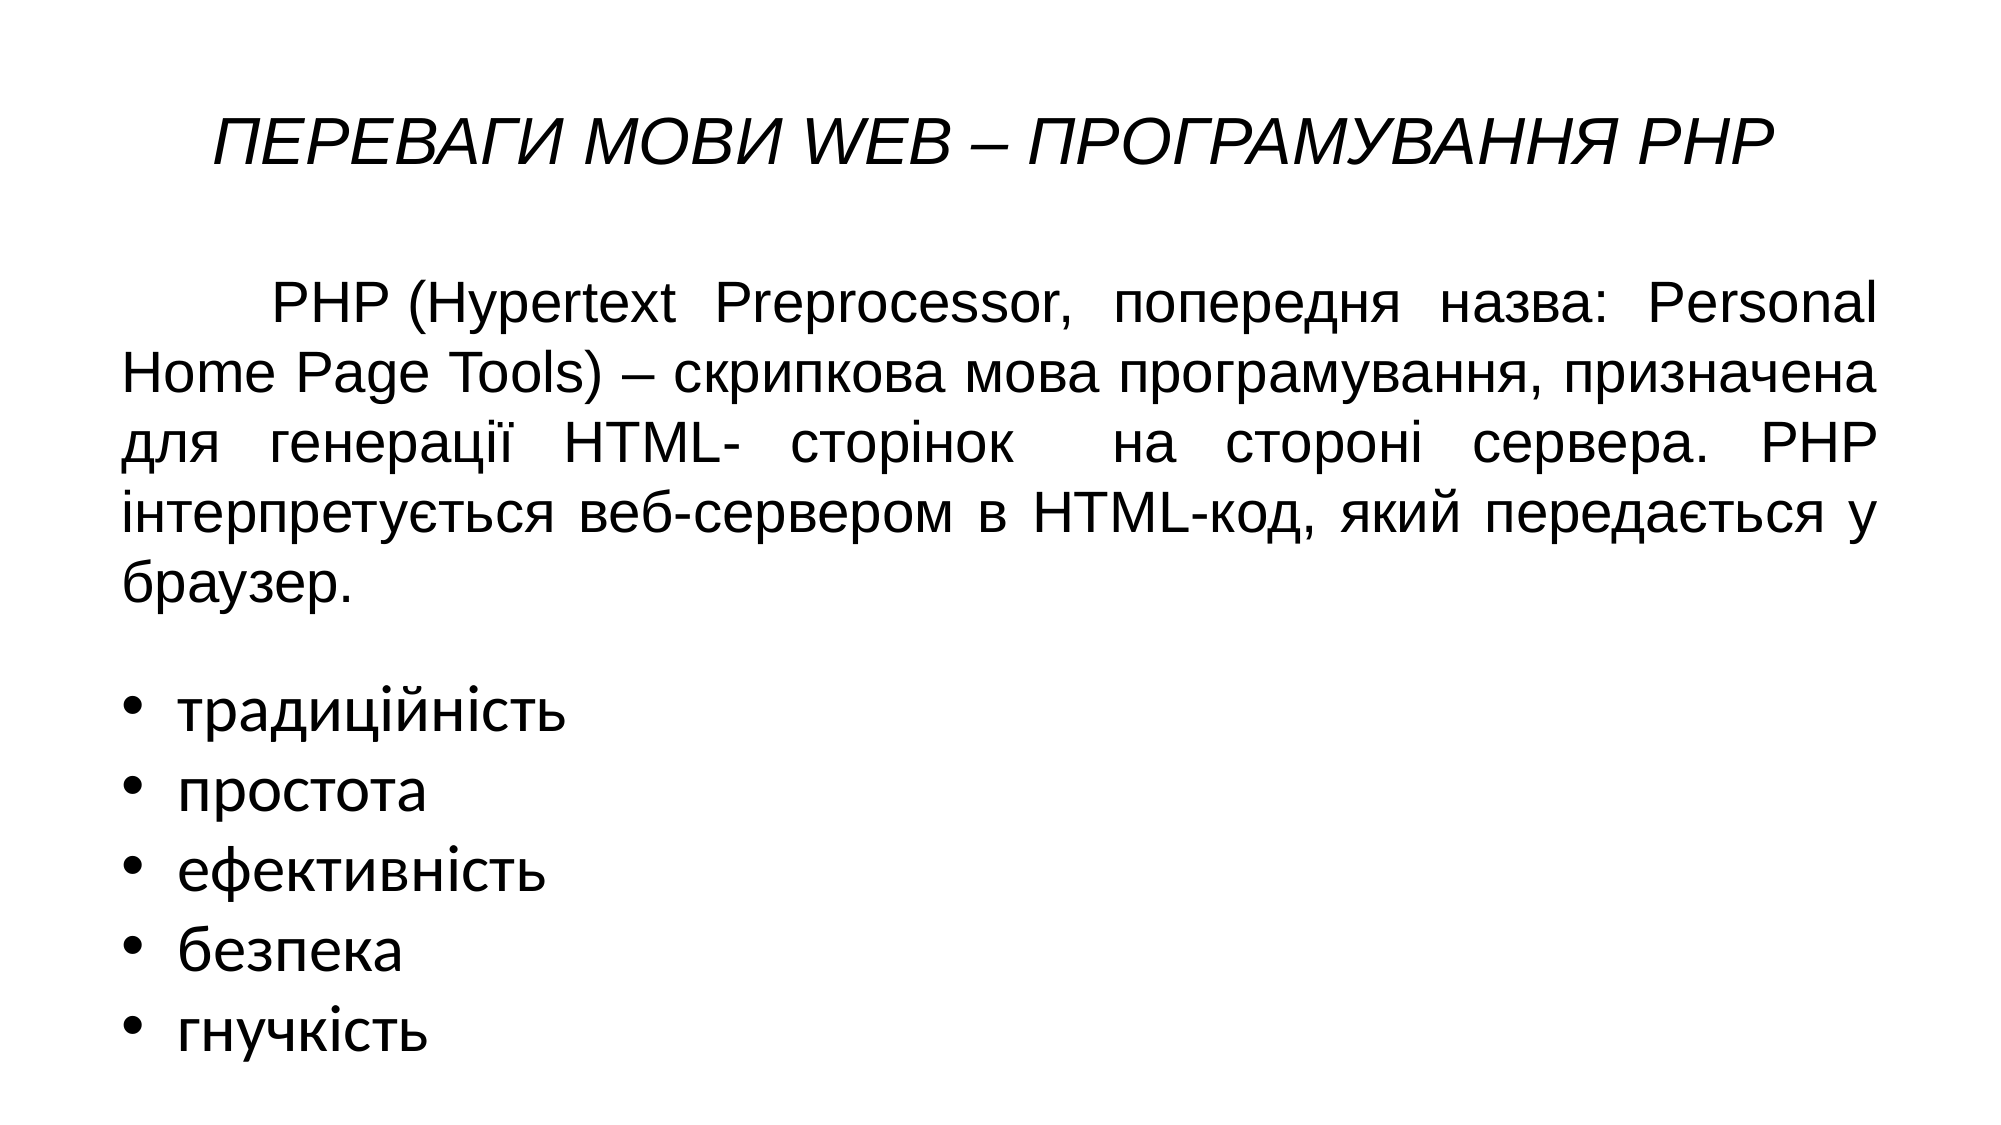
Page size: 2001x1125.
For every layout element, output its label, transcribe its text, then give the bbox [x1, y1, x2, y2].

text_box PHP (Hypertext Preprocessor, попередня назва: Personal Home Page Tools) – скрипкова мова програмування, призначена для генерації HTML- сторінок на стороні сервера. PHP інтерпретується веб-сервером в HTML-код, який передається у браузер. традиційність простота ефективність безпека гнучкість [106, 257, 1894, 1122]
title ПЕРЕВАГИ МОВИ WEB – ПРОГРАМУВАННЯ PHP [100, 0, 1888, 187]
